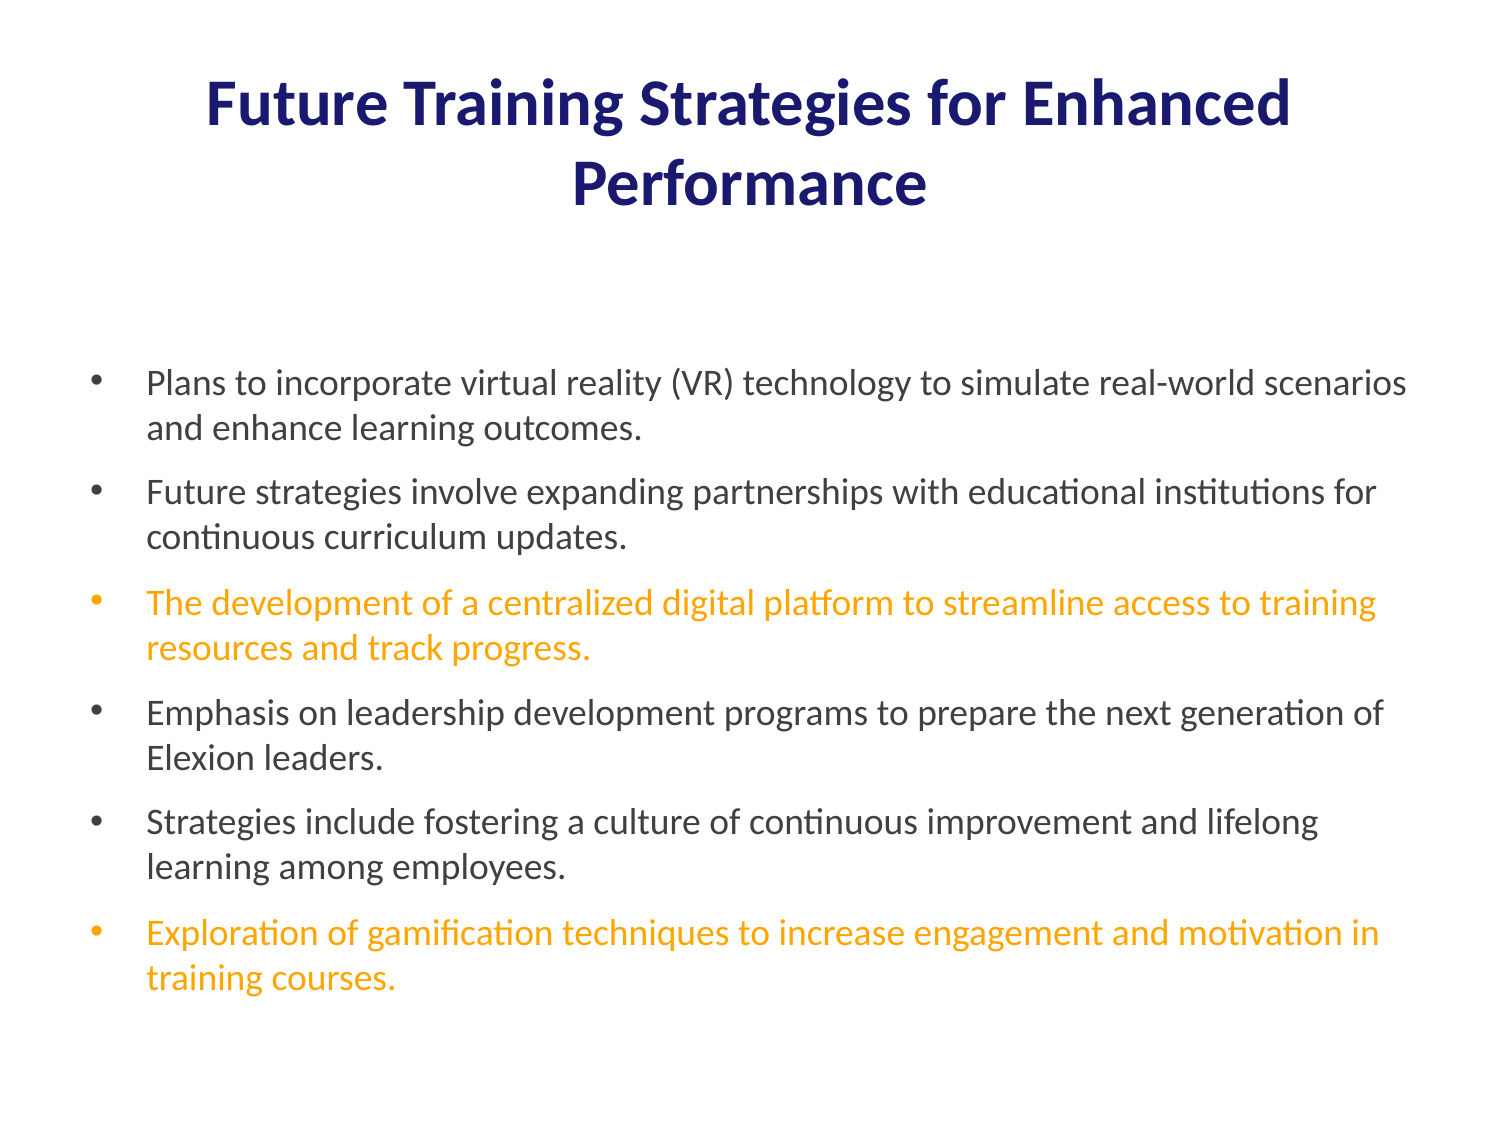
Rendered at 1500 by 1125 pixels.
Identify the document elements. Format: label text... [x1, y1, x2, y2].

title Future Training Strategies for Enhanced Performance [75, 45, 1425, 233]
list Plans to incorporate virtual reality (VR) technology to simulate real-world scenarios and enhance learning outcomes. Future strategies involve expanding partnerships with educational institutions for continuous curriculum updates. The development of a centralized digital platform to streamline access to training resources and track progress. Emphasis on leadership development programs to prepare the next generation of Elexion leaders. Strategies include fostering a culture of continuous improvement and lifelong learning among employees. Exploration of gamification techniques to increase engagement and motivation in training courses. [75, 262, 1425, 1005]
